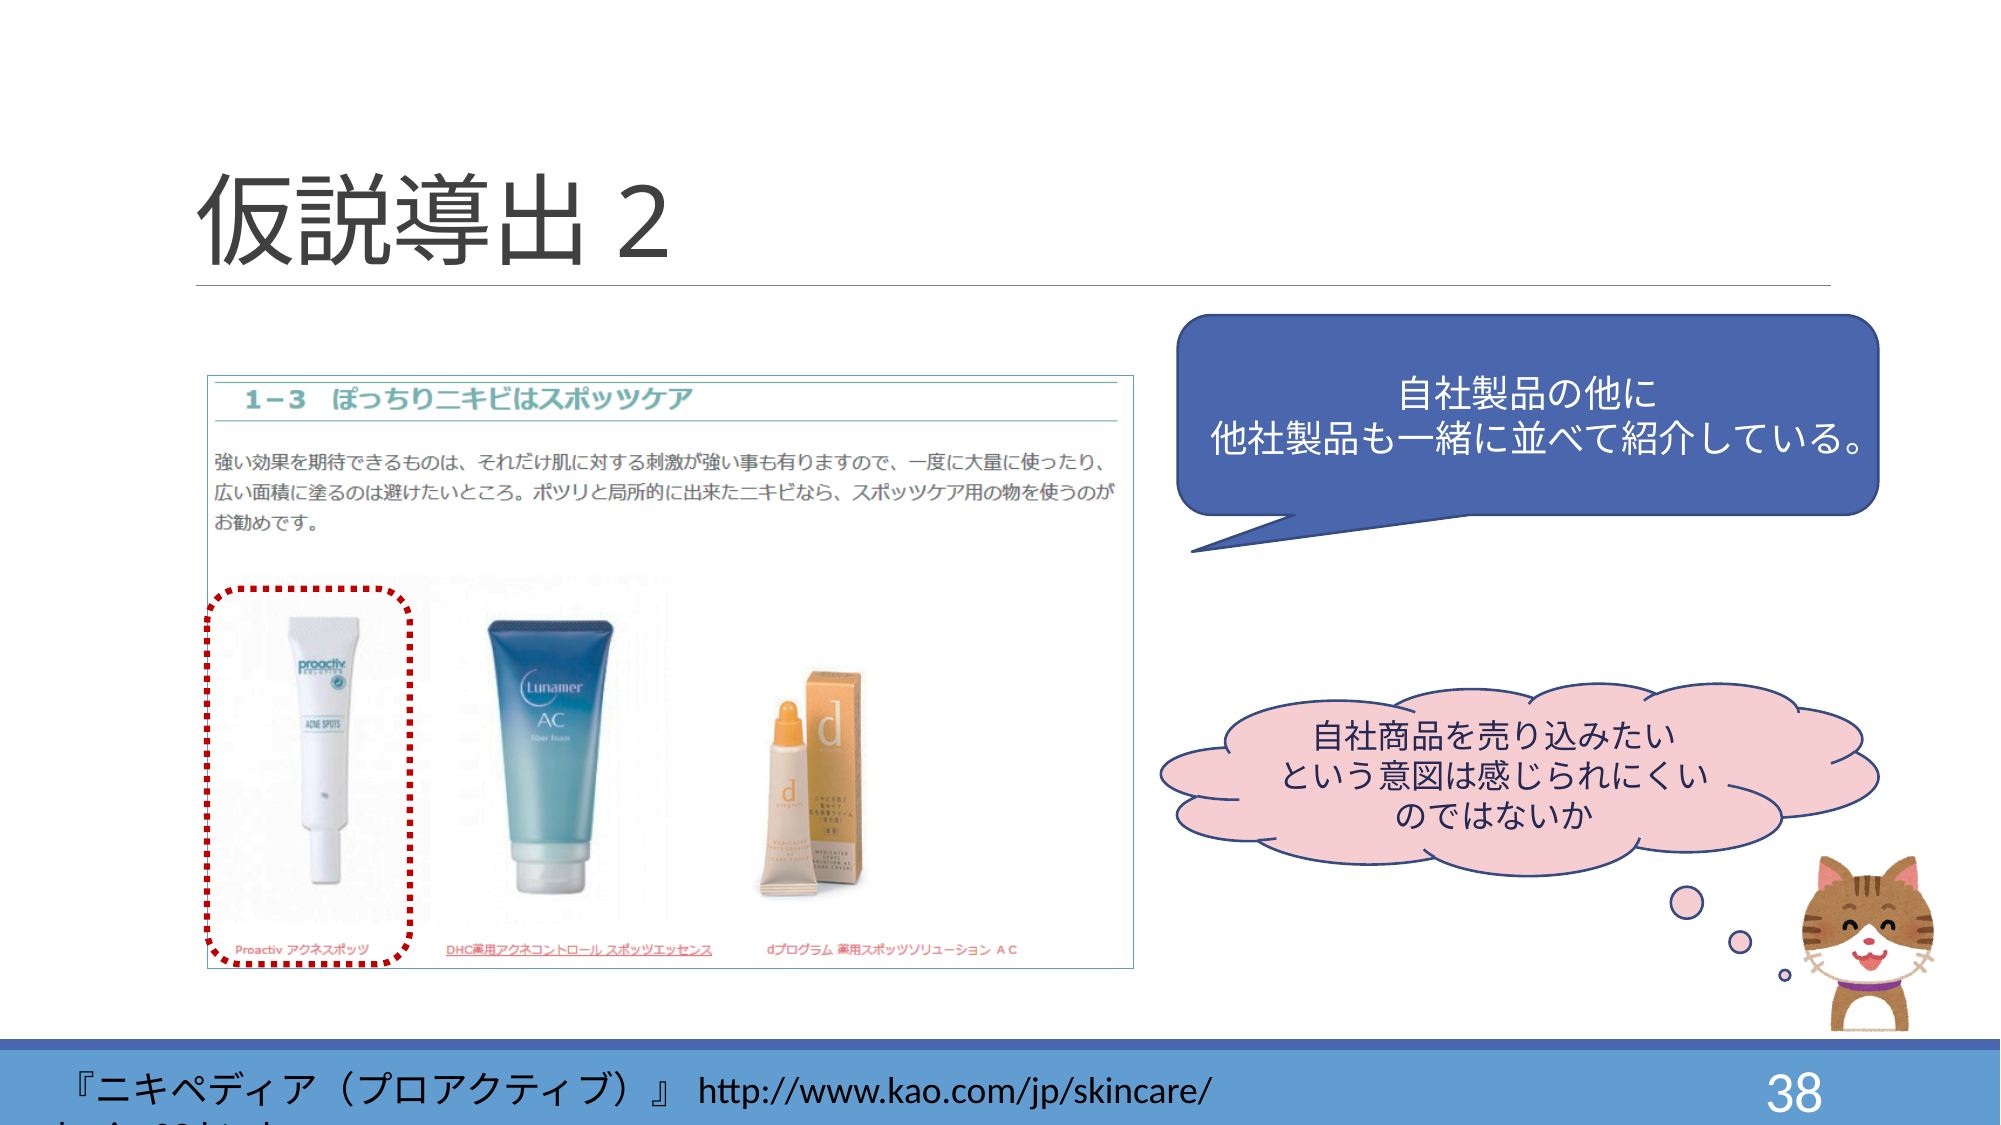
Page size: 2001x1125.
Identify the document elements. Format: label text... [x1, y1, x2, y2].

text_box 自社製品の他に 他社製品も一緒に並べて紹介している。 [1176, 313, 1880, 554]
picture [206, 374, 1134, 969]
text_box 自社商品を売り込みたい という意図は感じられにくいのではないか [1669, 885, 1705, 921]
text_box 『ニキペディア（プロアクティブ）』http://www.kao.com/jp/skincare/basic_03.html [43, 1058, 1391, 1125]
slide_number 38 [1624, 1059, 1840, 1120]
title 仮説導出2 [180, 47, 1830, 285]
picture [1794, 844, 1941, 1038]
text_box 自社商品を売り込みたい という意図は感じられにくいのではないか [1159, 682, 1880, 878]
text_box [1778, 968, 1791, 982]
text_box 自社商品を売り込みたい という意図は感じられにくいのではないか [1728, 930, 1753, 955]
